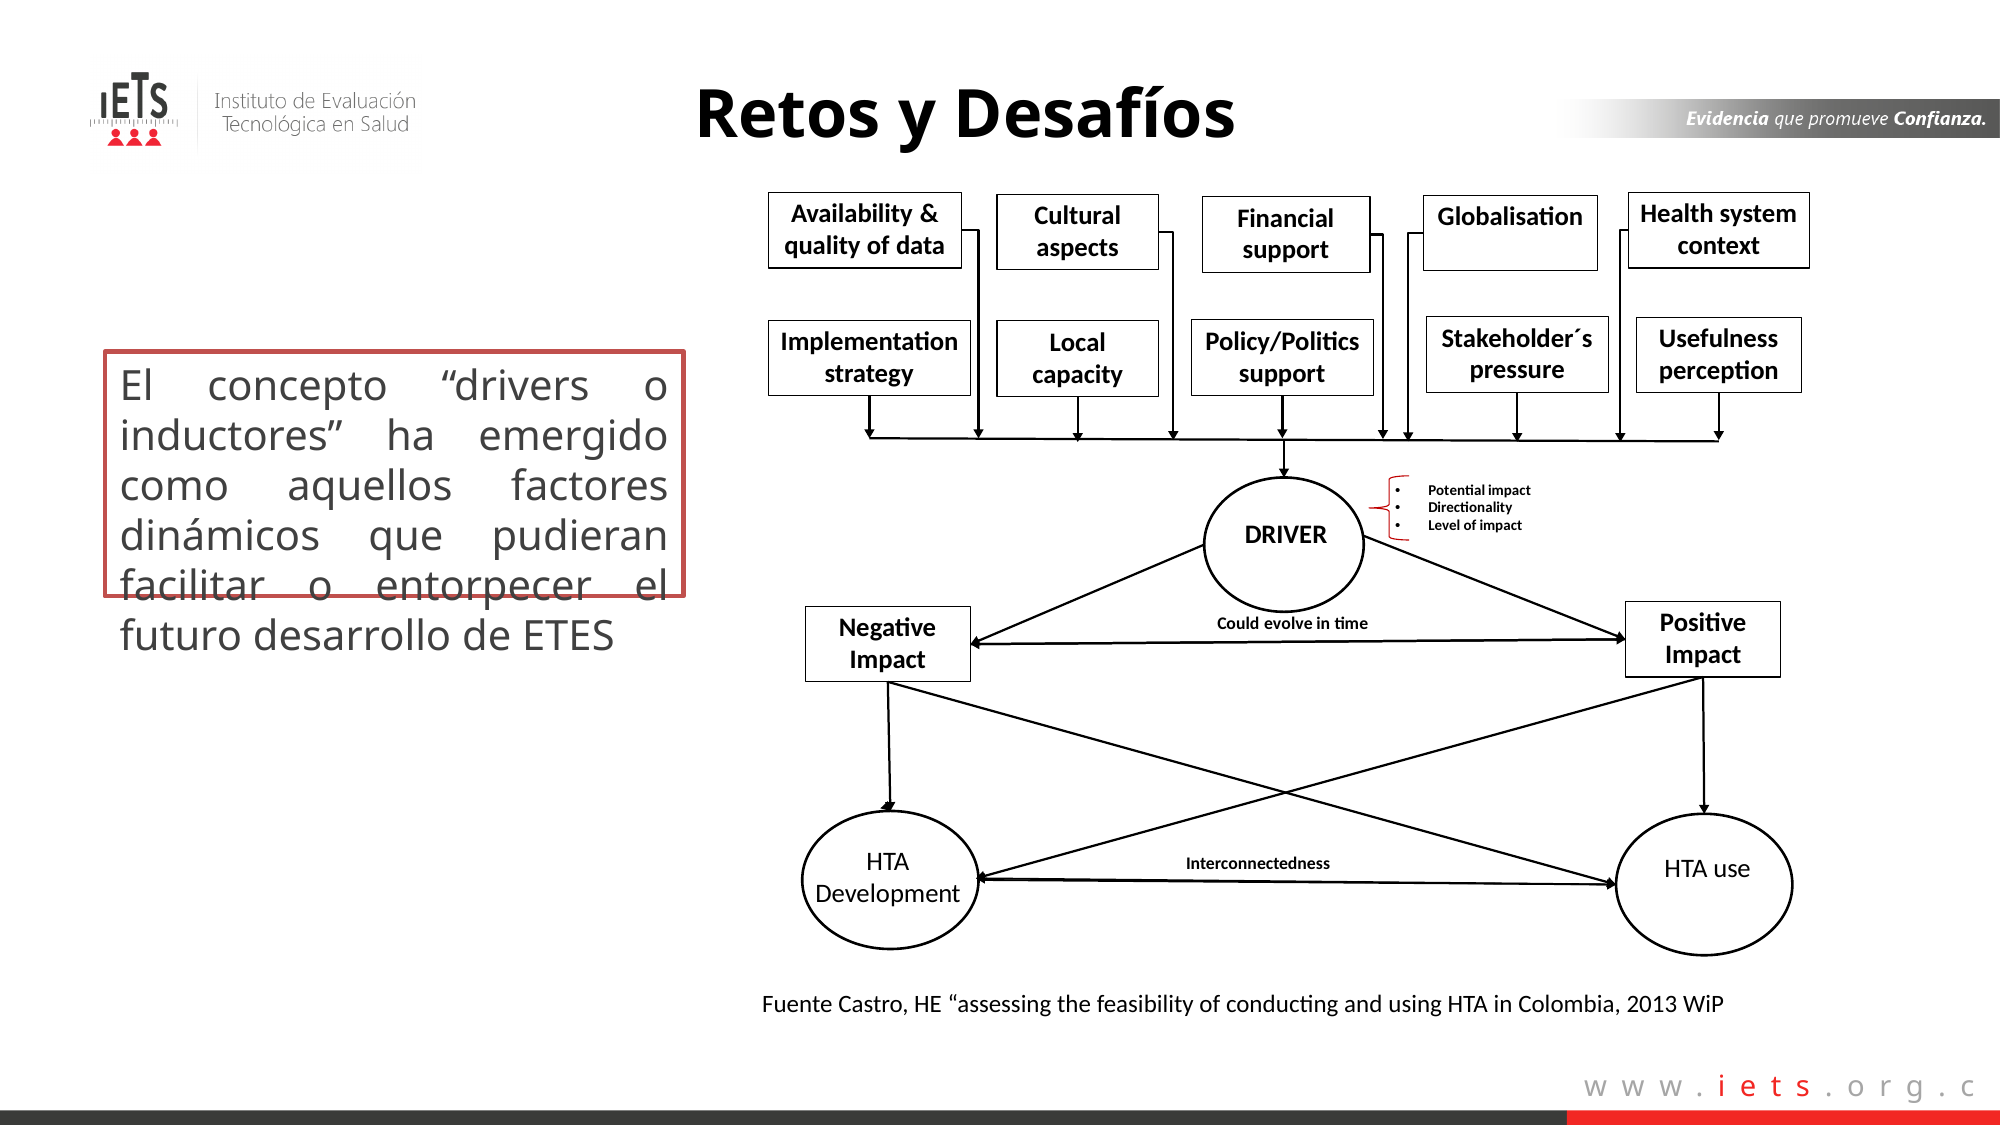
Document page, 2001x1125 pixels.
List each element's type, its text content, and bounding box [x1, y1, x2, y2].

picture [90, 54, 422, 174]
text_box Fuente Castro, HE “assessing the feasibility of conducting and using HTA in Colombia, 2013 WiP [747, 979, 1758, 1025]
list [137, 373, 1875, 982]
list El concepto “drivers o inductores” ha emergido como aquellos factores dinámicos que pudieran facilitar o entorpecer el futuro desarrollo de ETES [103, 349, 686, 598]
text_box Retos y Desafíos [397, 70, 1534, 164]
picture [1546, 99, 2000, 138]
picture [746, 164, 1811, 963]
